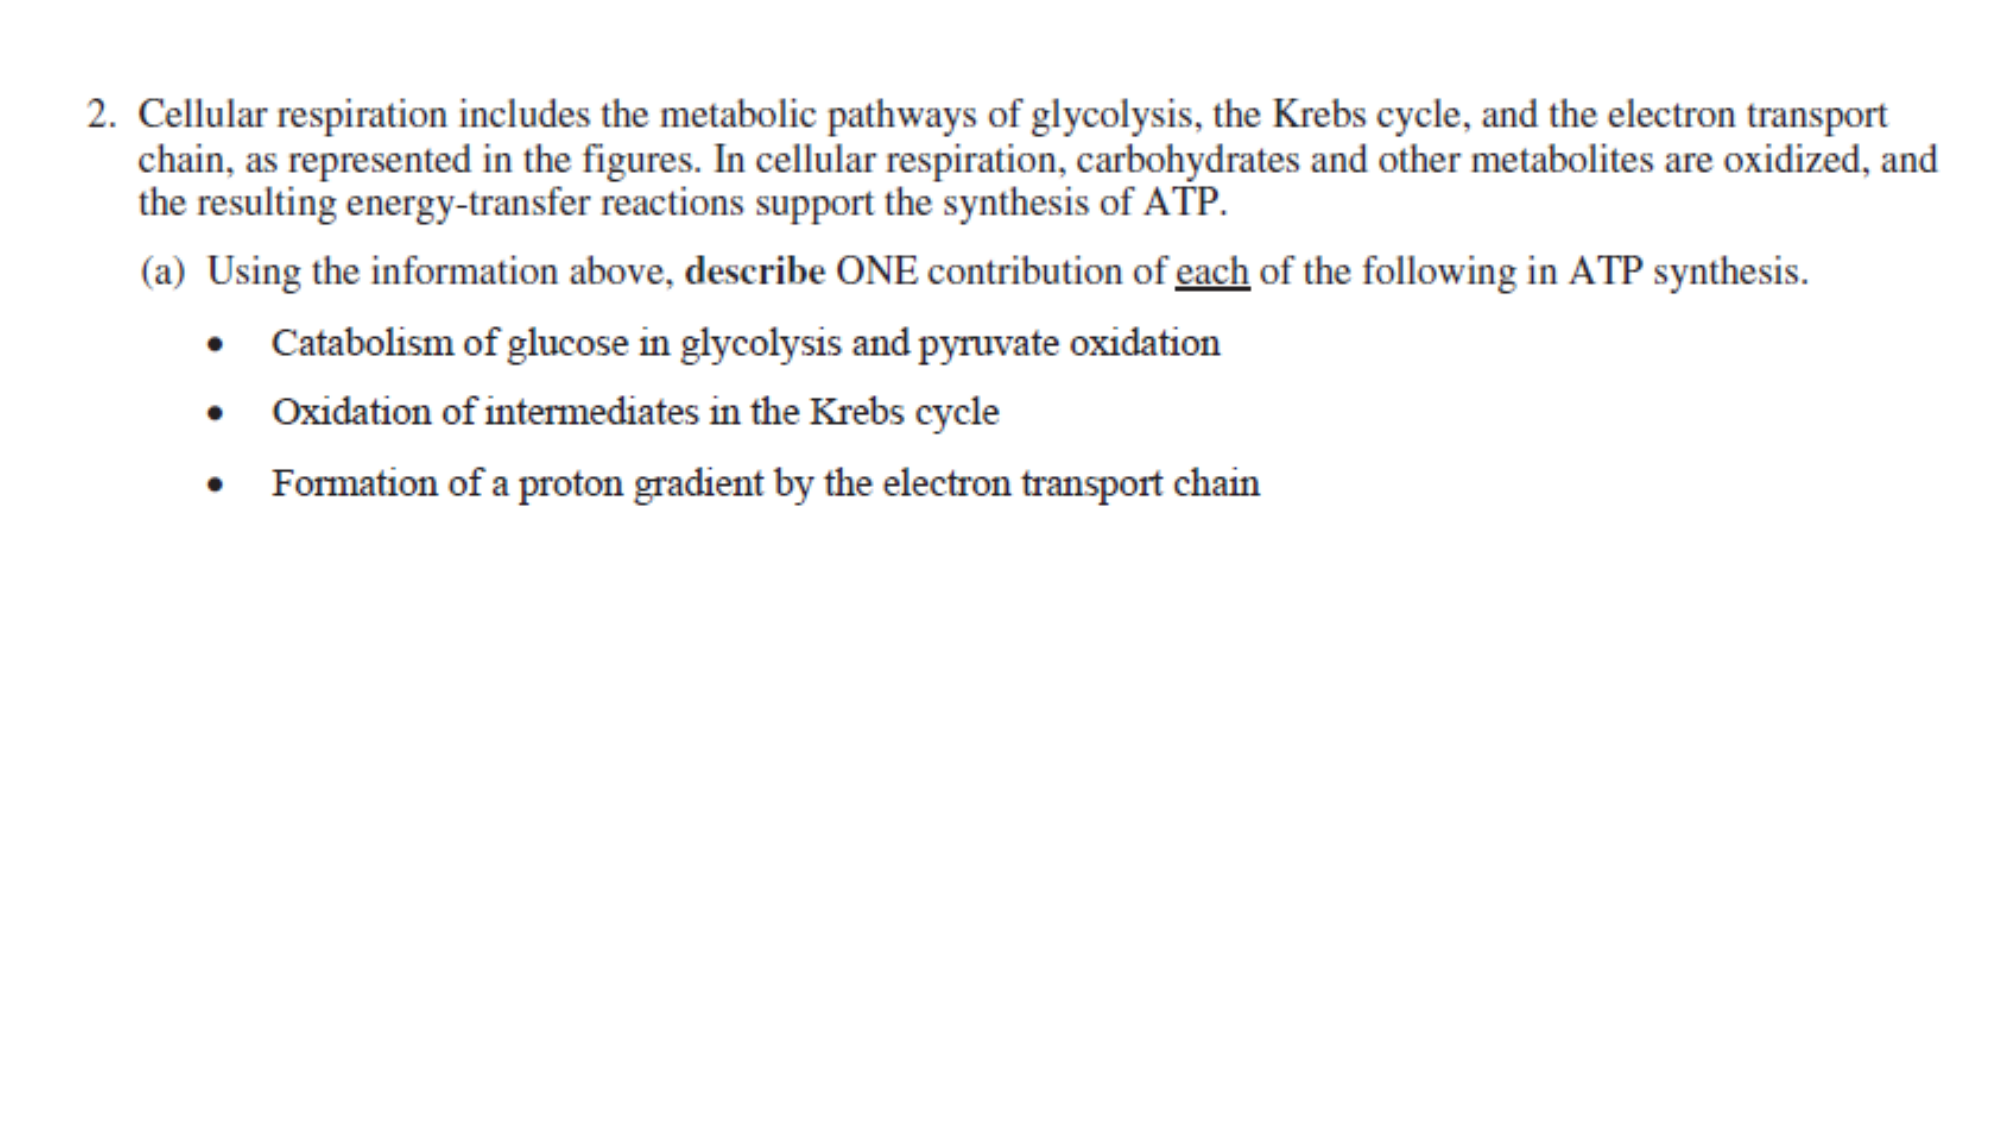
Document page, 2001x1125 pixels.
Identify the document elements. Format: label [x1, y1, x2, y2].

picture [52, 73, 2000, 527]
